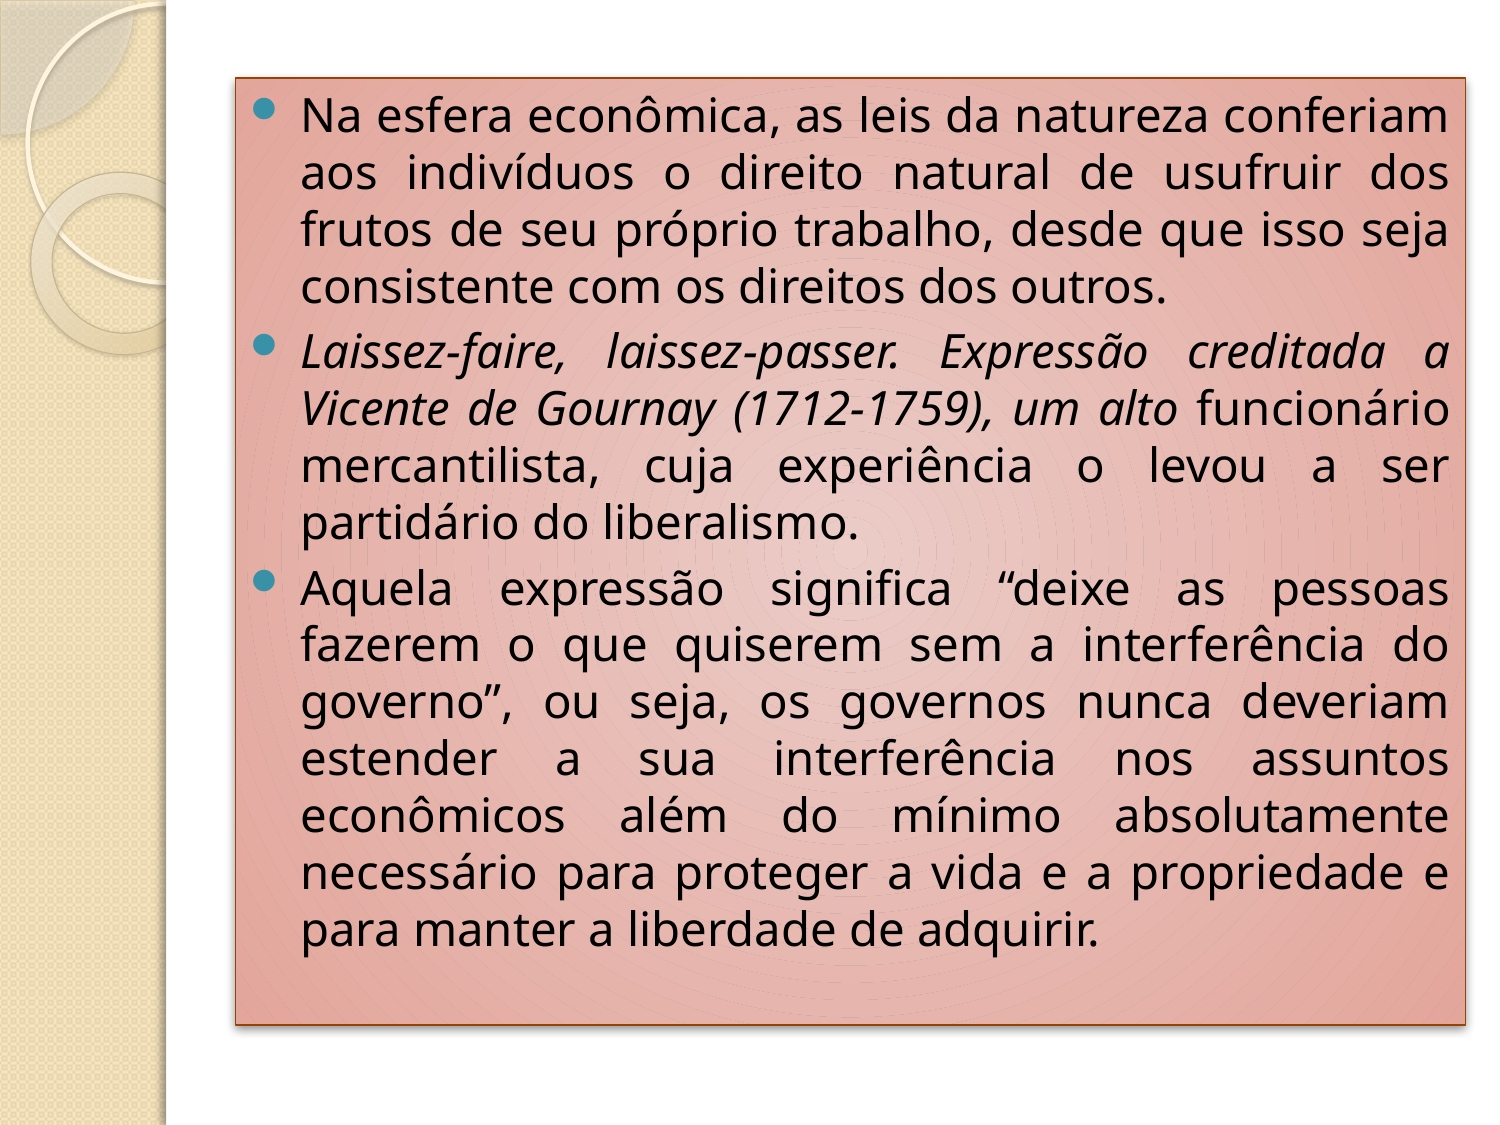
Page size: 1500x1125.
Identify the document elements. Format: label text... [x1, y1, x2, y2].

list Na esfera econômica, as leis da natureza conferiam aos indivíduos o direito natural de usufruir dos frutos de seu próprio trabalho, desde que isso seja consistente com os direitos dos outros. Laissez-faire, laissez-passer. Expressão creditada a Vicente de Gournay (1712-1759), um alto funcionário mercantilista, cuja experiência o levou a ser partidário do liberalismo. Aquela expressão significa “deixe as pessoas fazerem o que quiserem sem a interferência do governo”, ou seja, os governos nunca deveriam estender a sua interferência nos assuntos econômicos além do mínimo absolutamente necessário para proteger a vida e a propriedade e para manter a liberdade de adquirir. [235, 77, 1466, 1026]
